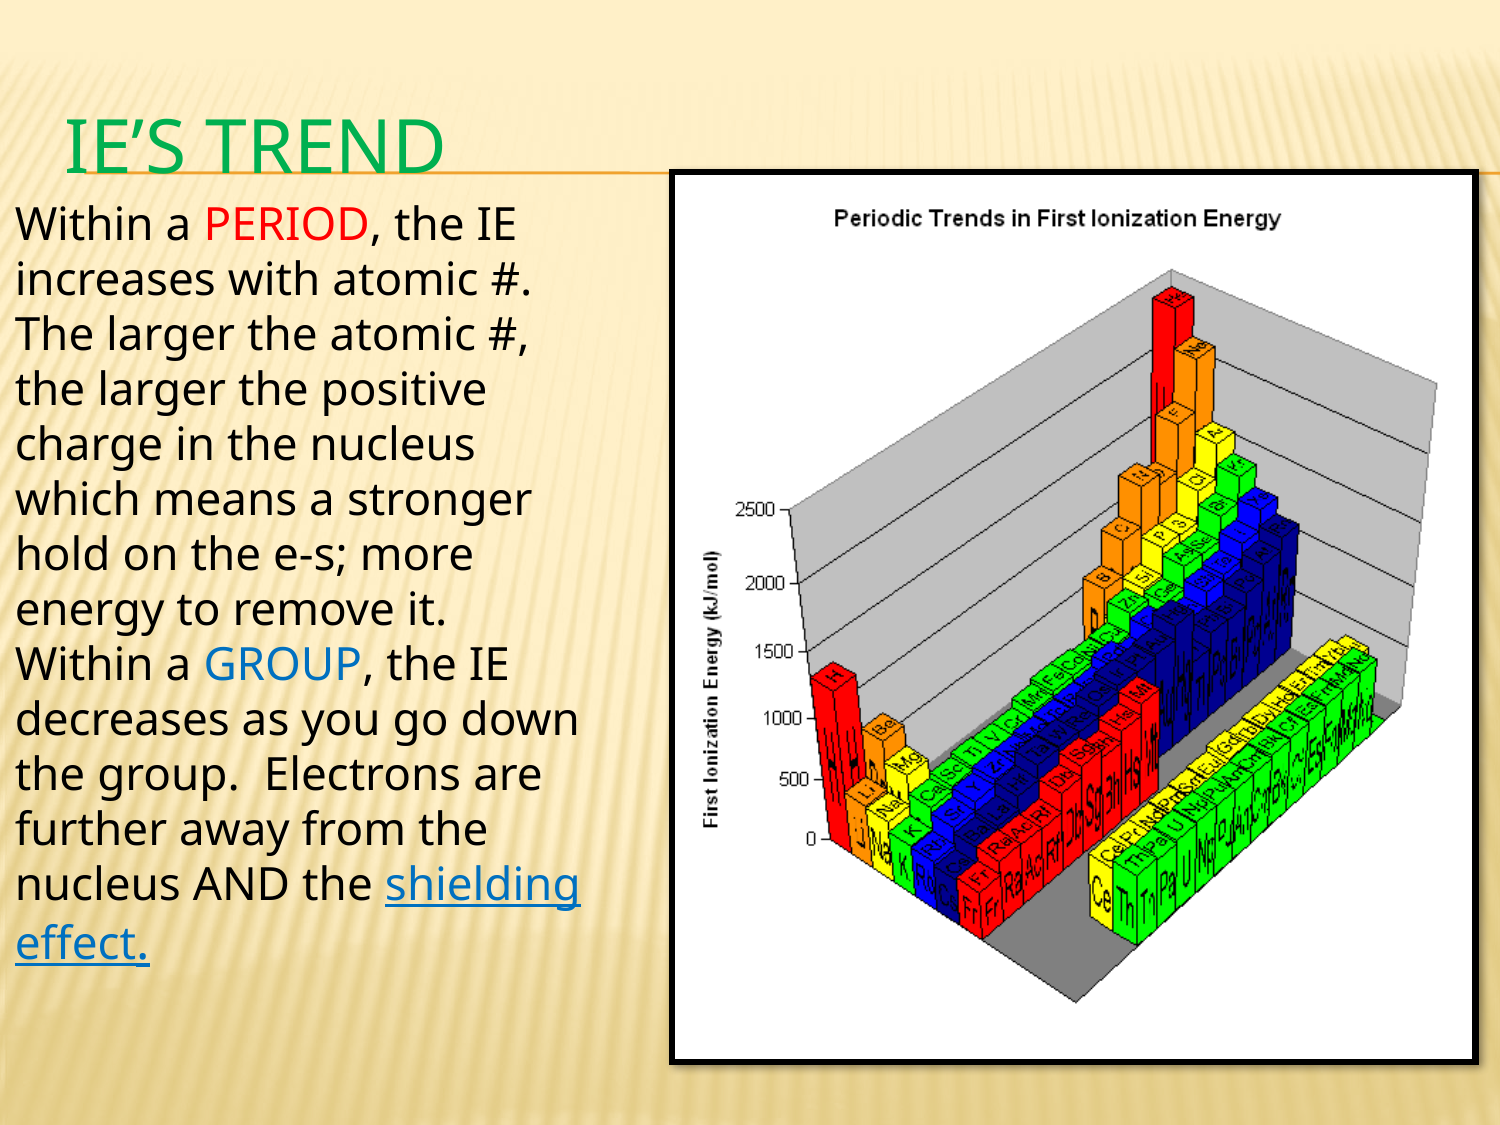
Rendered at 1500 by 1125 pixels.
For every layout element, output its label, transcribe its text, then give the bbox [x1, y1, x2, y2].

title Ie’s trend [50, 75, 1475, 213]
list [674, 174, 1473, 1060]
text_box Within a PERIOD, the IE increases with atomic #. The larger the atomic #, the larger the positive charge in the nucleus which means a stronger hold on the e-s; more energy to remove it. Within a GROUP, the IE decreases as you go down the group. Electrons are further away from the nucleus AND the shielding effect. [0, 187, 625, 977]
